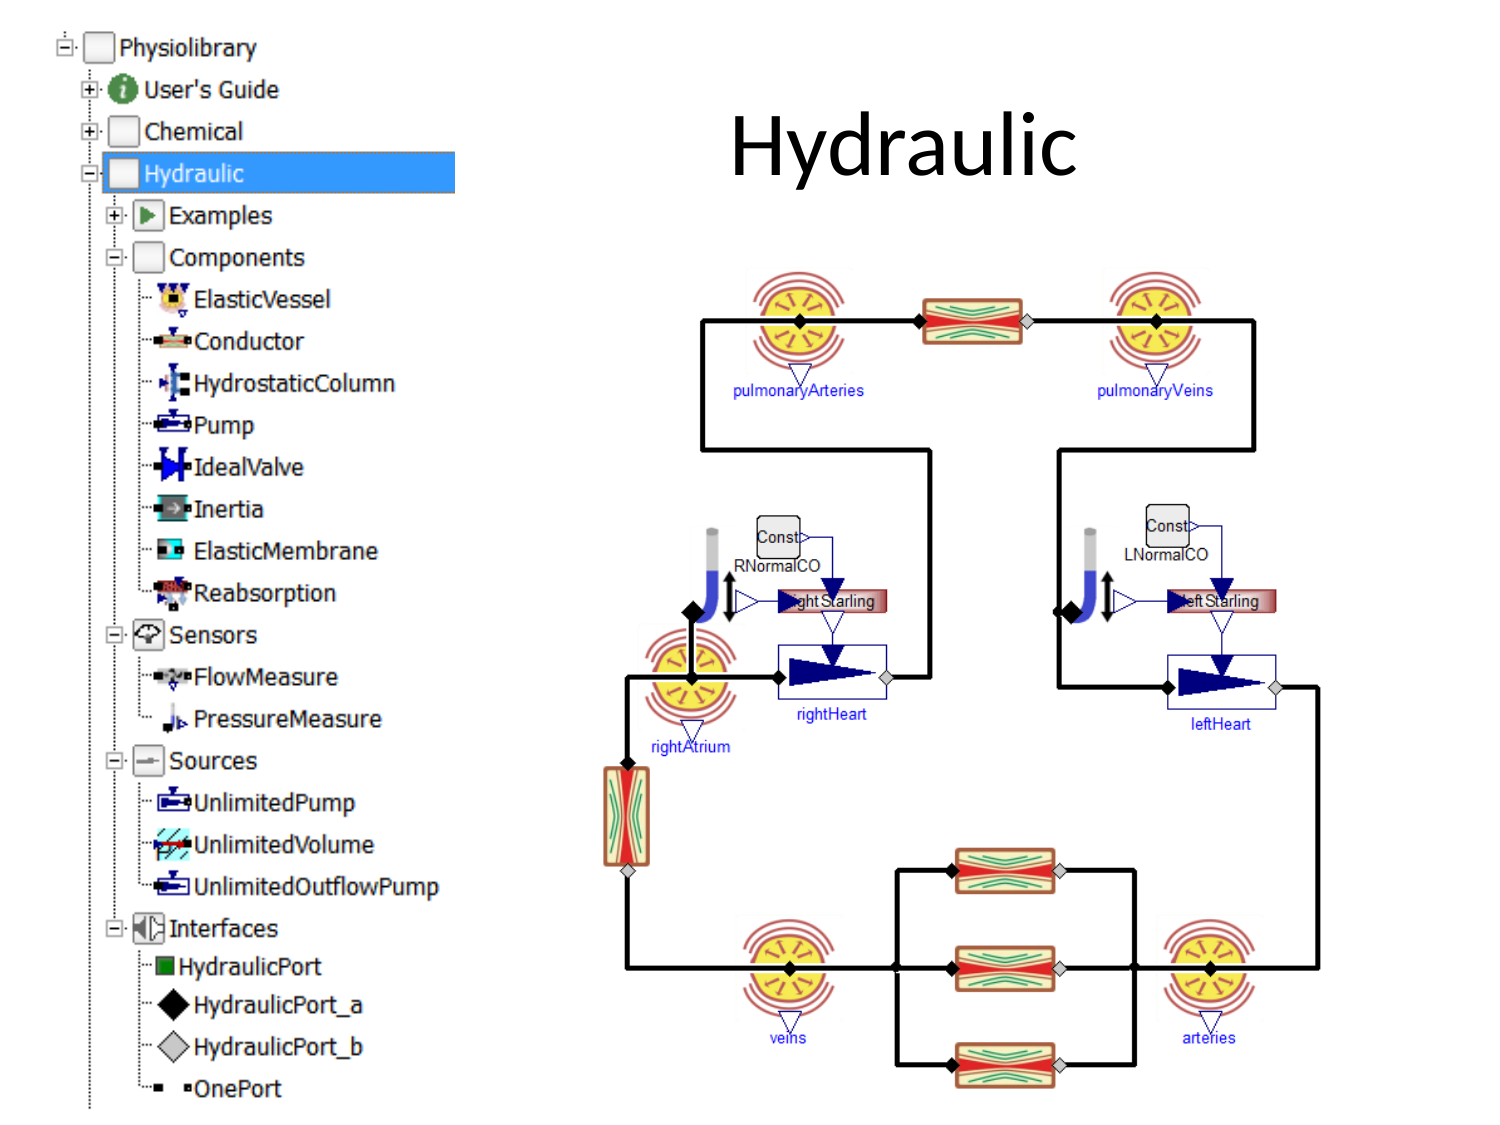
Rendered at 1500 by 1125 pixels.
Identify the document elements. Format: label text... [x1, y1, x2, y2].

picture [52, 30, 455, 1111]
title Hydraulic [459, 45, 1425, 233]
picture [596, 266, 1333, 1095]
